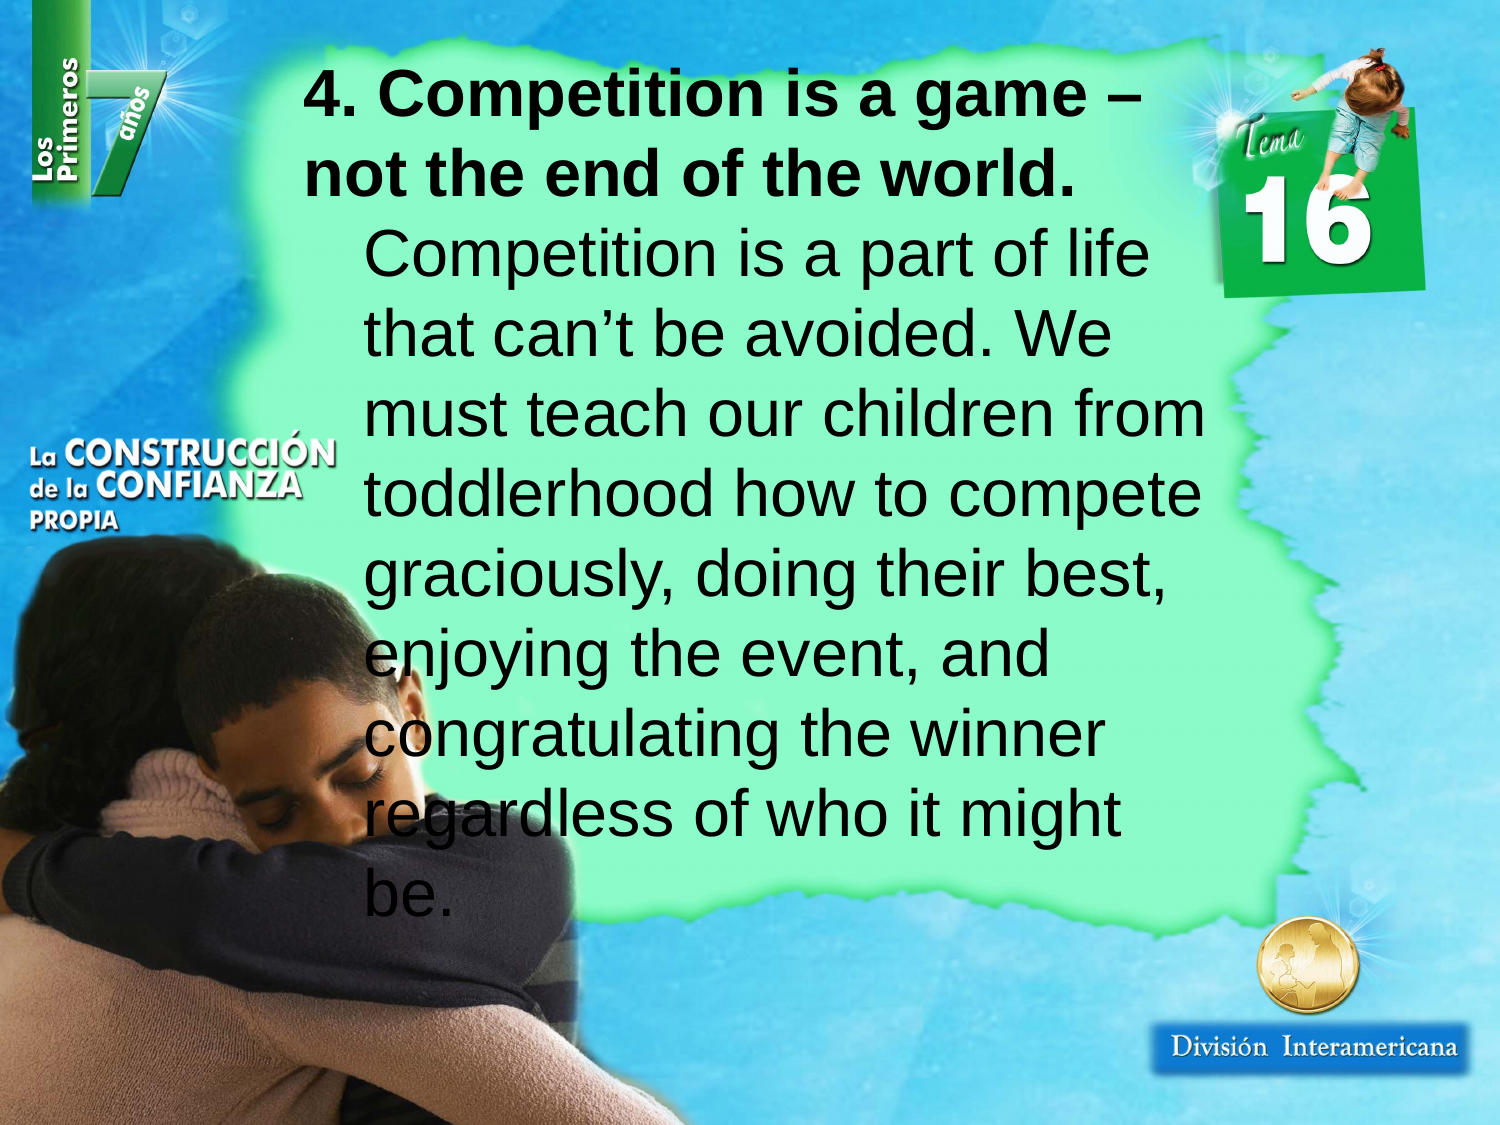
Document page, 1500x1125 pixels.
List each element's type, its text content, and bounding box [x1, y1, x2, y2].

picture [0, 0, 1500, 1125]
text_box 4. Competition is a game – not the end of the world. Competition is a part of life that can’t be avoided. We must teach our children from toddlerhood how to compete graciously, doing their best, enjoying the event, and congratulating the winner regardless of who it might be. [289, 42, 1247, 937]
